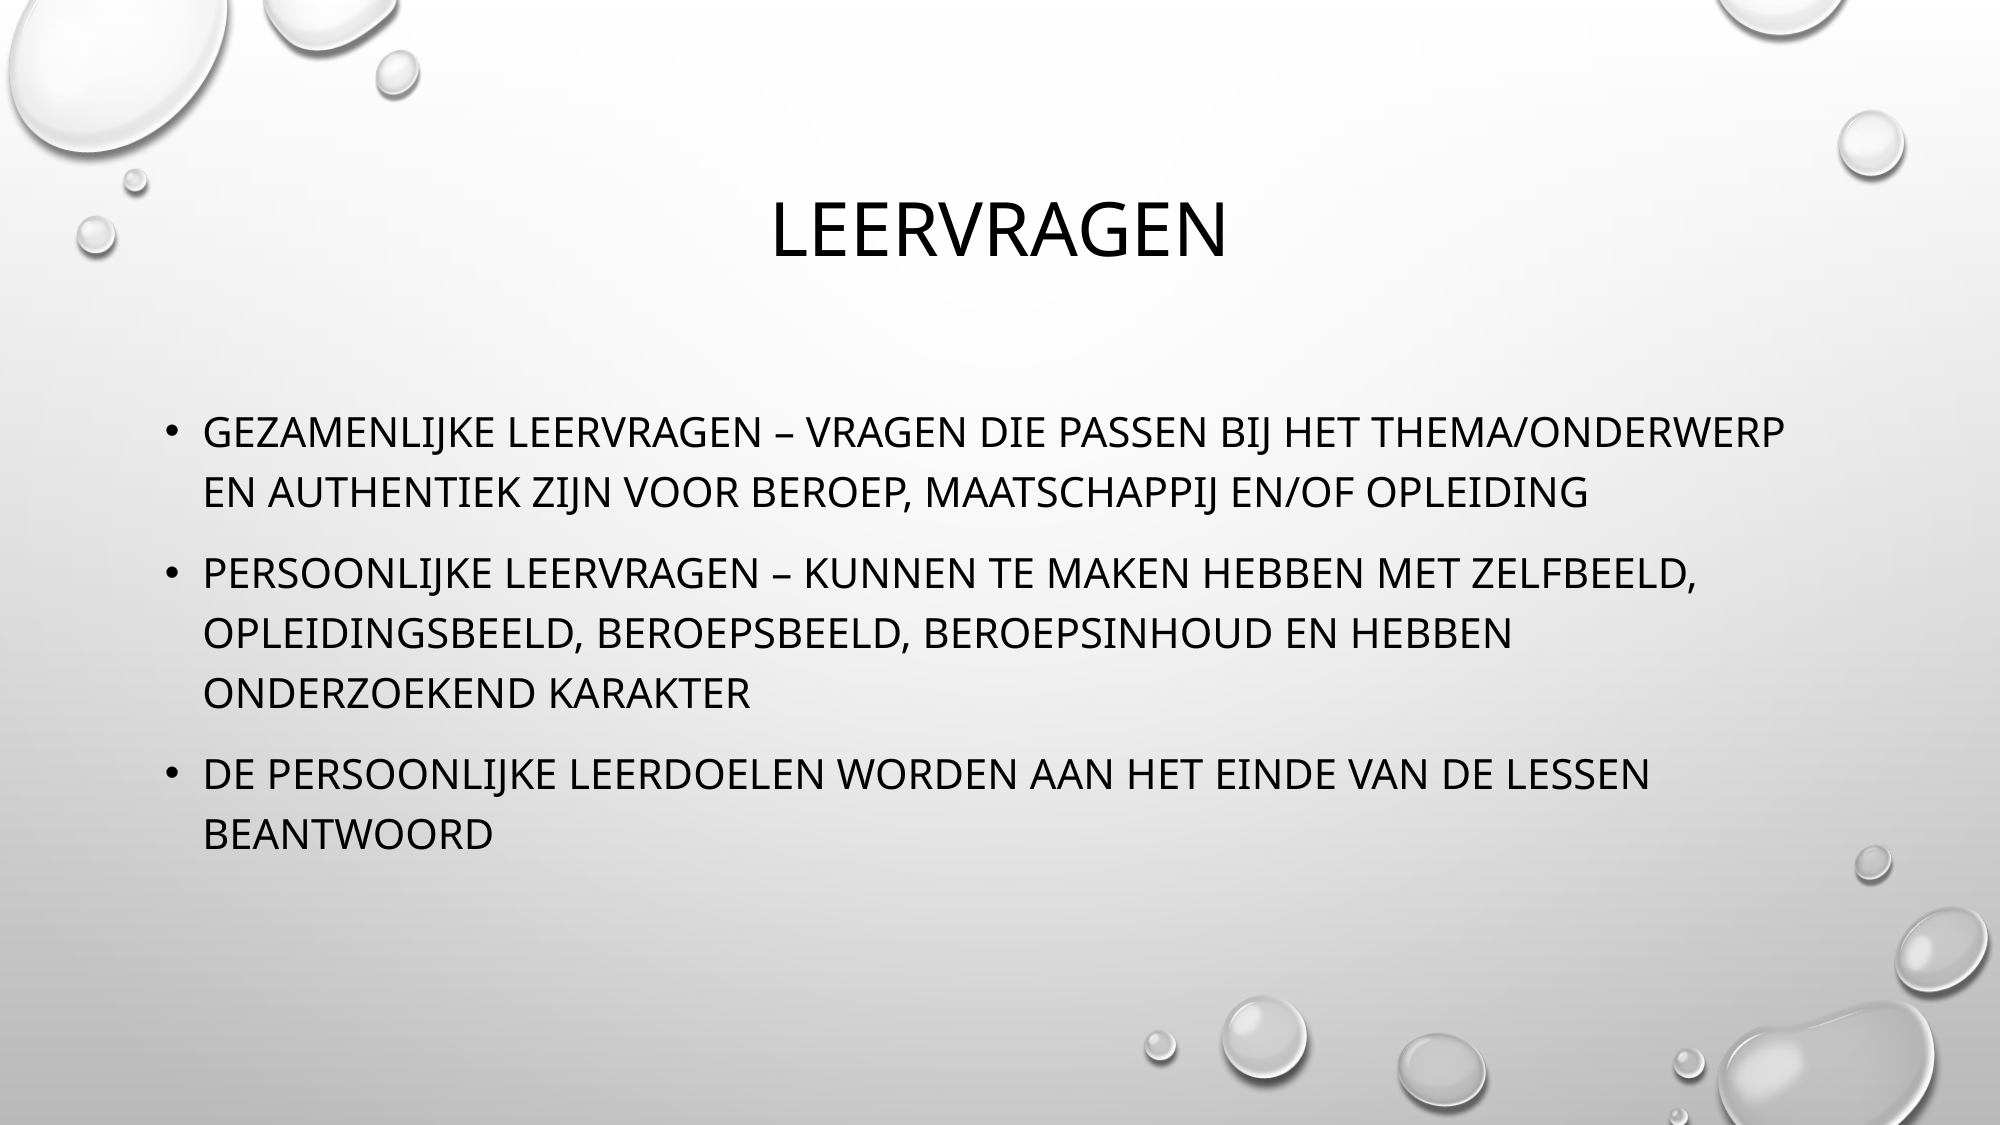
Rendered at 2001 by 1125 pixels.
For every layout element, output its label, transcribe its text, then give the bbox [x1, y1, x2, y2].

picture [0, 0, 2000, 1125]
title leervragen [149, 101, 1851, 364]
list Gezamenlijke leervragen – vragen die passen bij het thema/onderwerp en authentiek zijn voor beroep, maatschappij en/of opleiding Persoonlijke leervragen – kunnen te maken hebben met zelfbeeld, opleidingsbeeld, beroepsbeeld, beroepsinhoud en hebben onderzoekend karakter De persoonlijke leerdoelen worden aan het einde van de lessen beantwoord [149, 388, 1850, 950]
